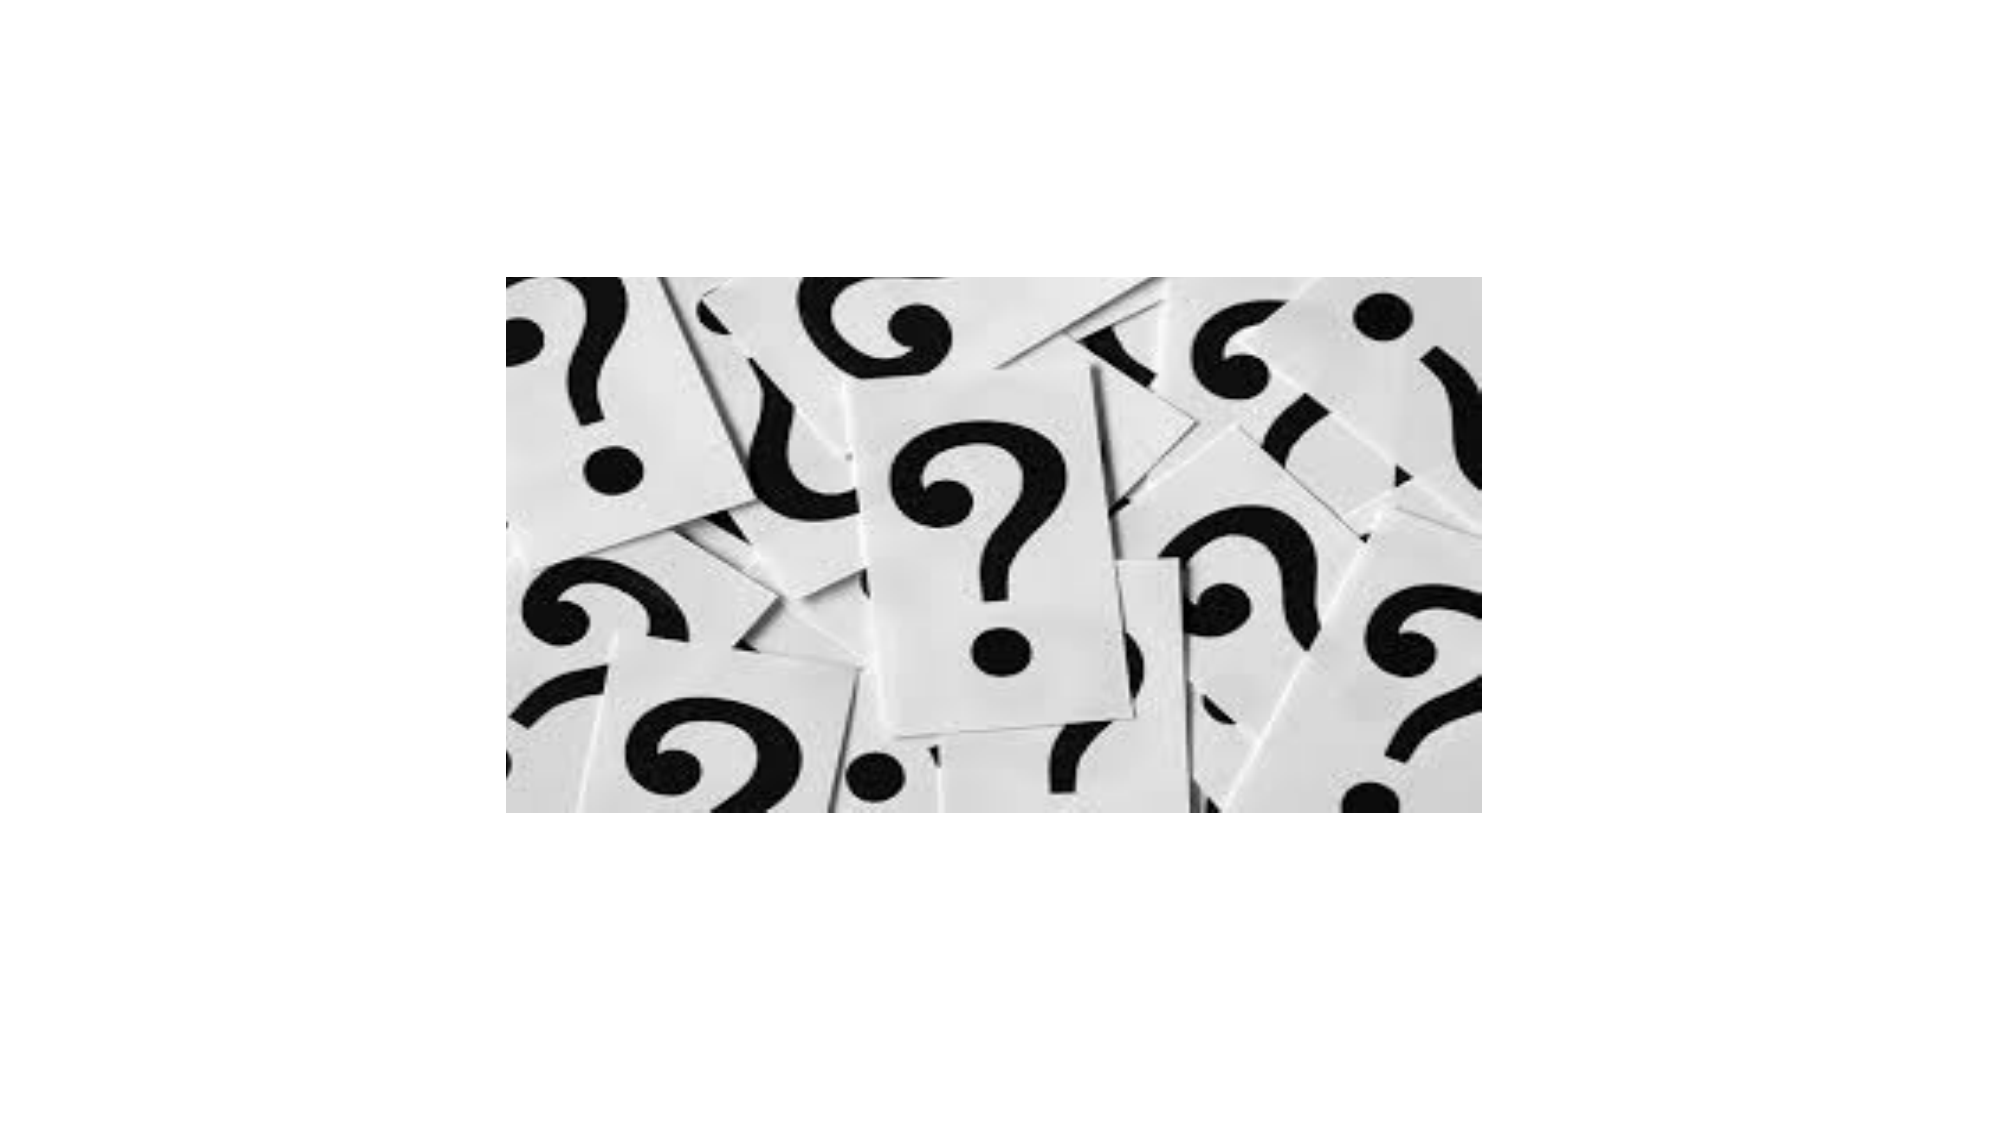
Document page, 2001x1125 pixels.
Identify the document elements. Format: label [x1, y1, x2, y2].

picture [506, 277, 1482, 813]
